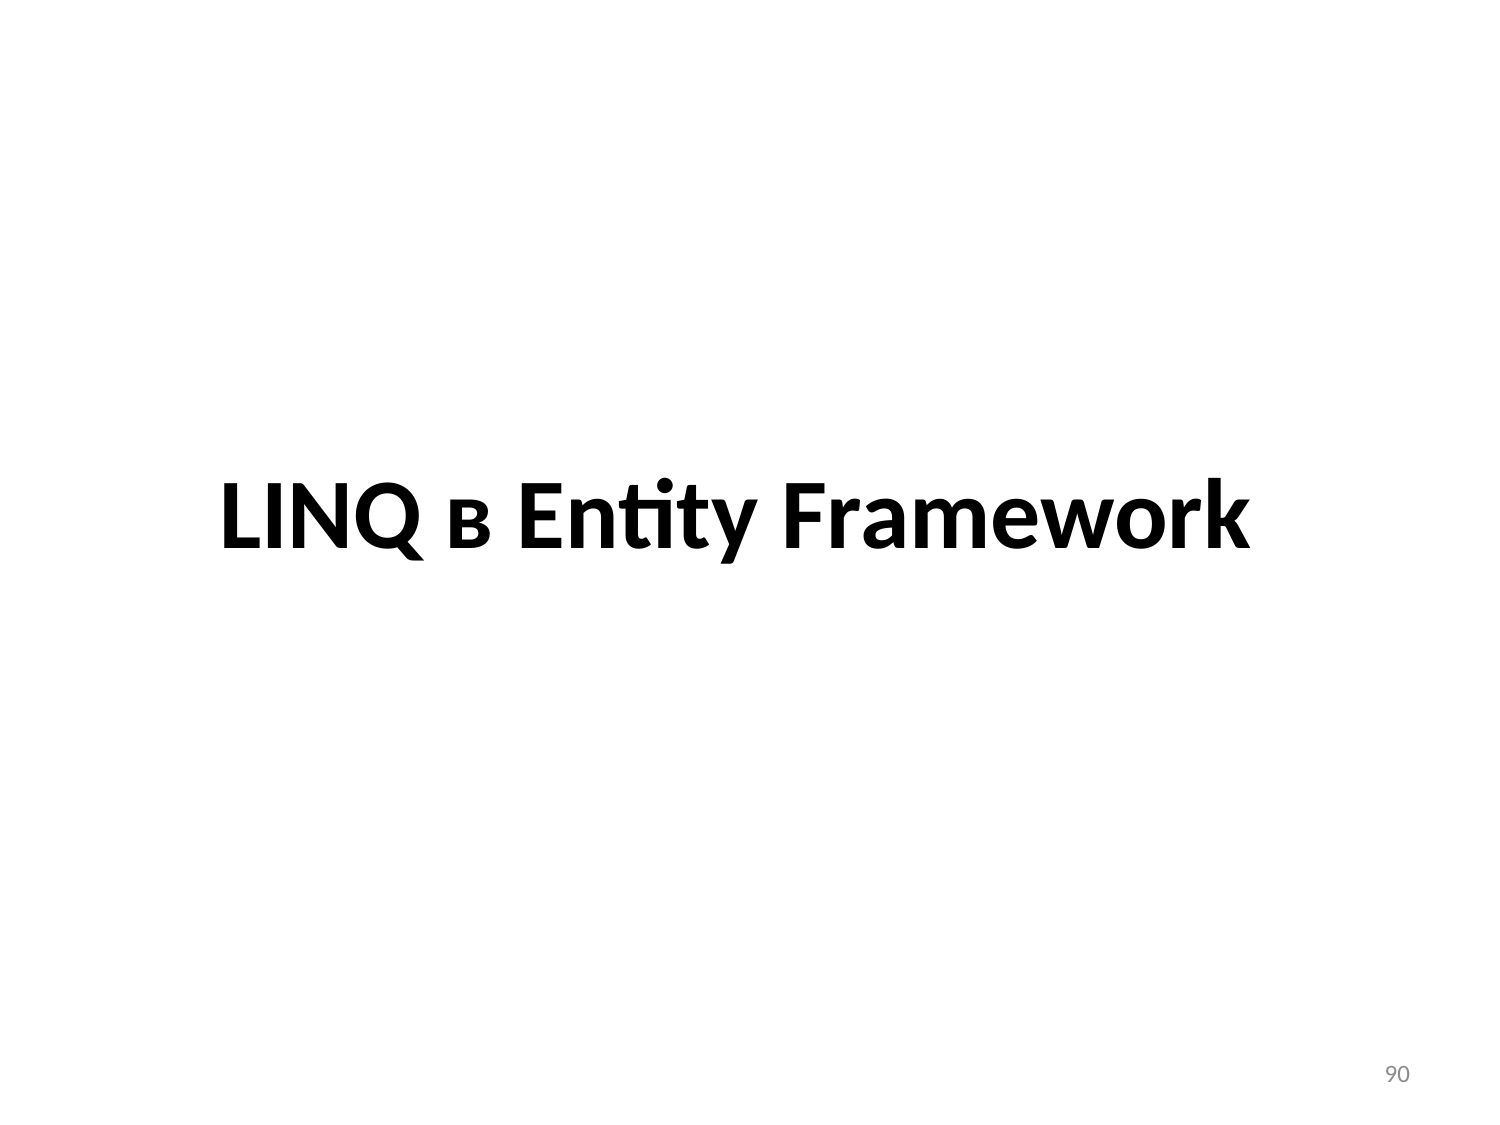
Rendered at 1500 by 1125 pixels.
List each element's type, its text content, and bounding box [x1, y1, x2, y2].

slide_number 90 [1074, 1042, 1425, 1103]
title LINQ в Entity Framework [60, 415, 1411, 603]
